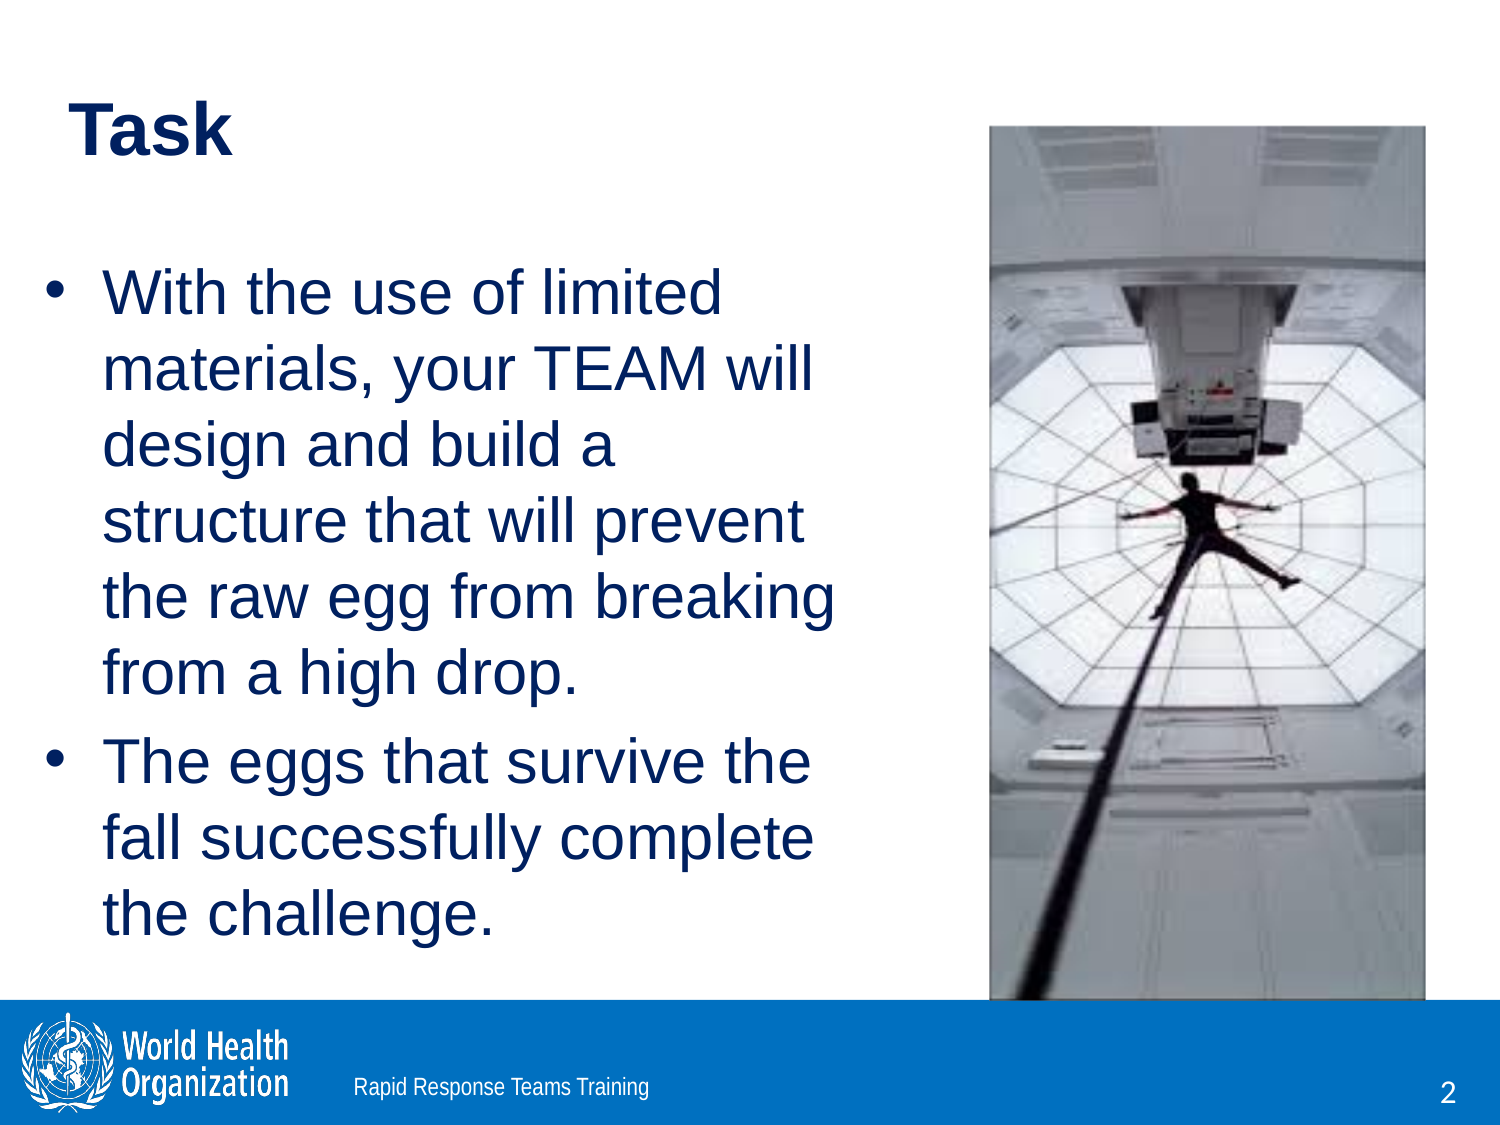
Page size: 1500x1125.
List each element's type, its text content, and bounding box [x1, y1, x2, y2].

title Task [53, 31, 1404, 220]
list With the use of limited materials, your TEAM will design and build a structure that will prevent the raw egg from breaking from a high drop. The eggs that survive the fall successfully complete the challenge. [29, 243, 859, 986]
picture [21, 1012, 288, 1113]
picture [769, 127, 1500, 1000]
